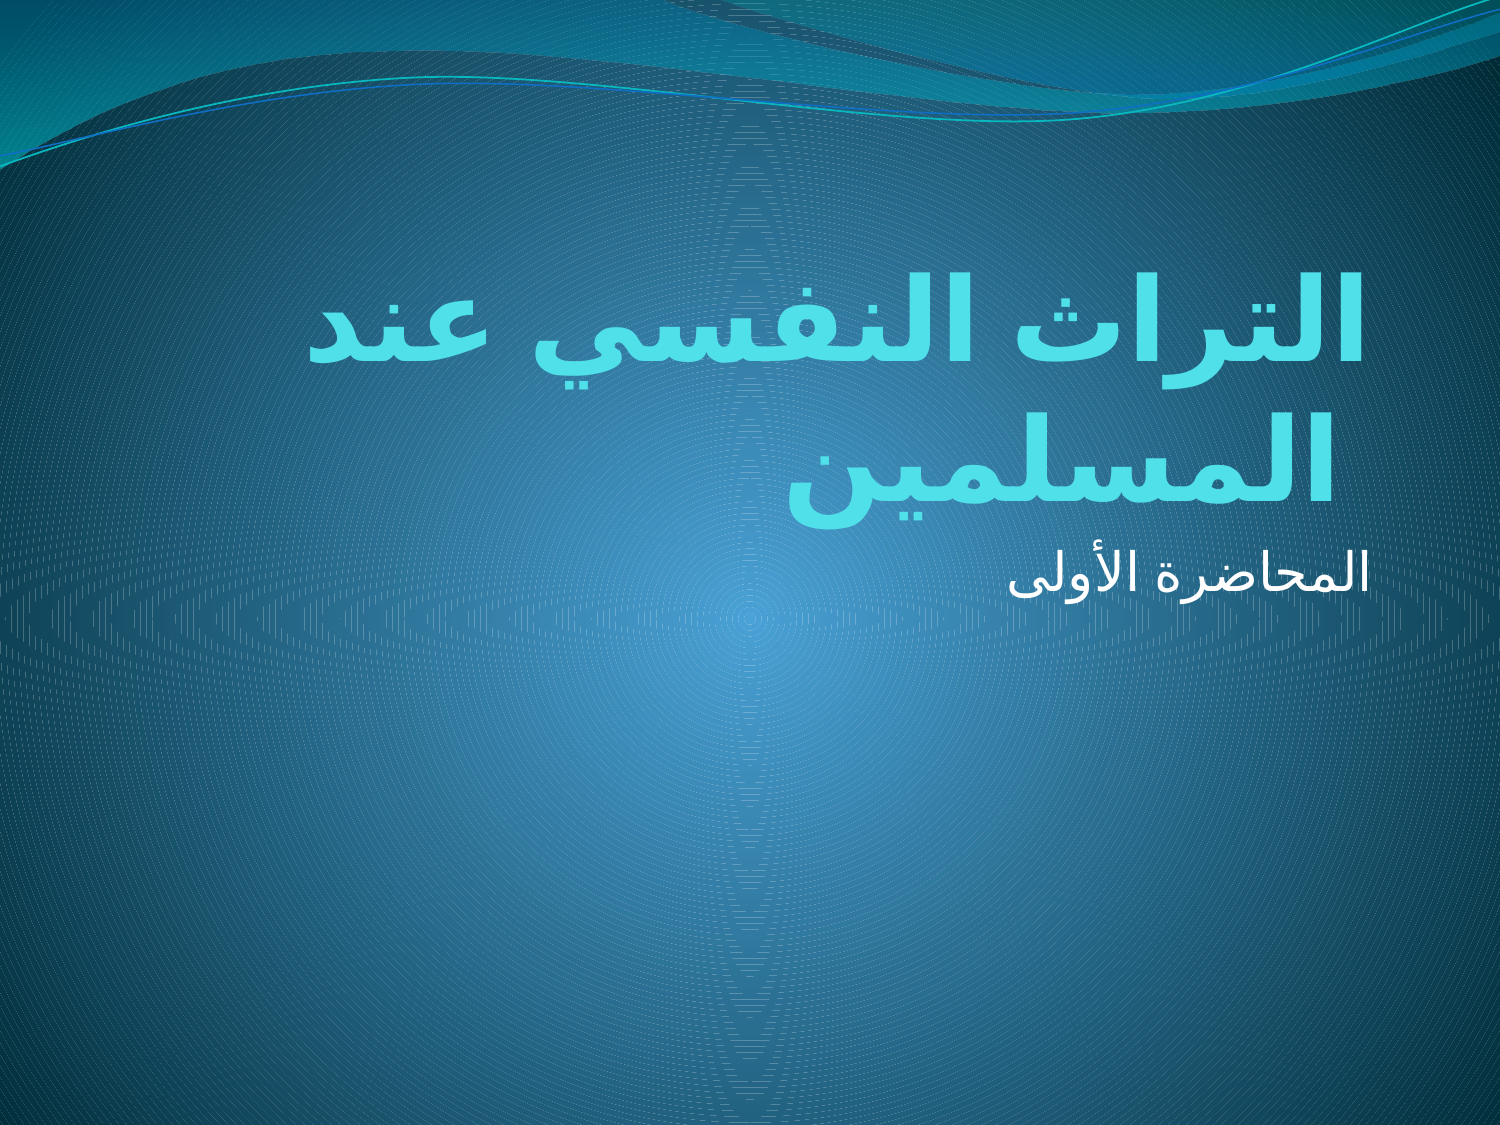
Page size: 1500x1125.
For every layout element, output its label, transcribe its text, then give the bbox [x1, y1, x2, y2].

title التراث النفسي عند المسلمين [87, 224, 1376, 525]
subtitle المحاضرة الأولى [87, 529, 1376, 818]
